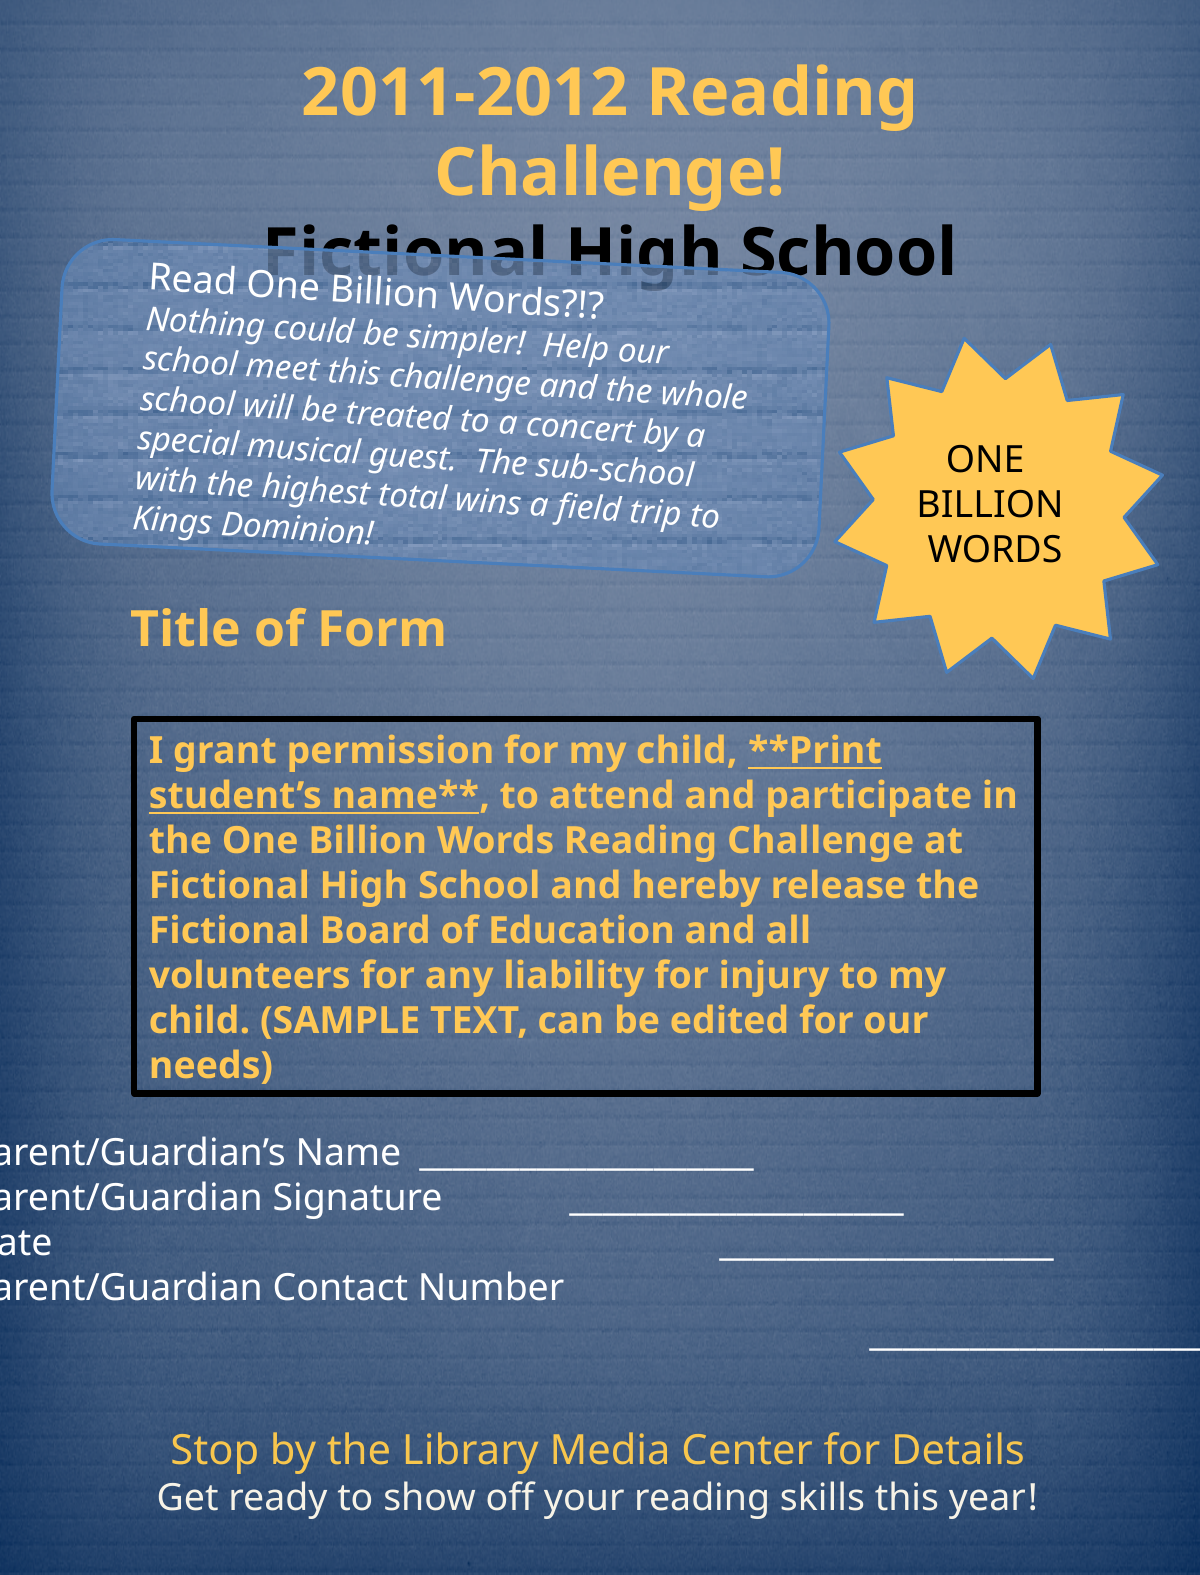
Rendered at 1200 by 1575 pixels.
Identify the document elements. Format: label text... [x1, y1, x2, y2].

text_box Stop by the Library Media Center for Details Get ready to show off your reading skills this year! [115, 1415, 1080, 1526]
text_box 2011-2012 Reading Challenge! Fictional High School [134, 41, 1087, 296]
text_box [55, 254, 826, 569]
text_box Parent/Guardian’s Name ____________________ Parent/Guardian Signature ____________________ Date ____________________ Parent/Guardian Contact Number ____________________ [0, 1120, 1200, 1361]
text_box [830, 333, 1167, 684]
text_box Title of Form [115, 589, 784, 664]
text_box I grant permission for my child, **Print student’s name**, to attend and participate in the One Billion Words Reading Challenge at Fictional High School and hereby release the Fictional Board of Education and all volunteers for any liability for injury to my child. (SAMPLE TEXT, can be edited for our needs) [134, 718, 1038, 1094]
